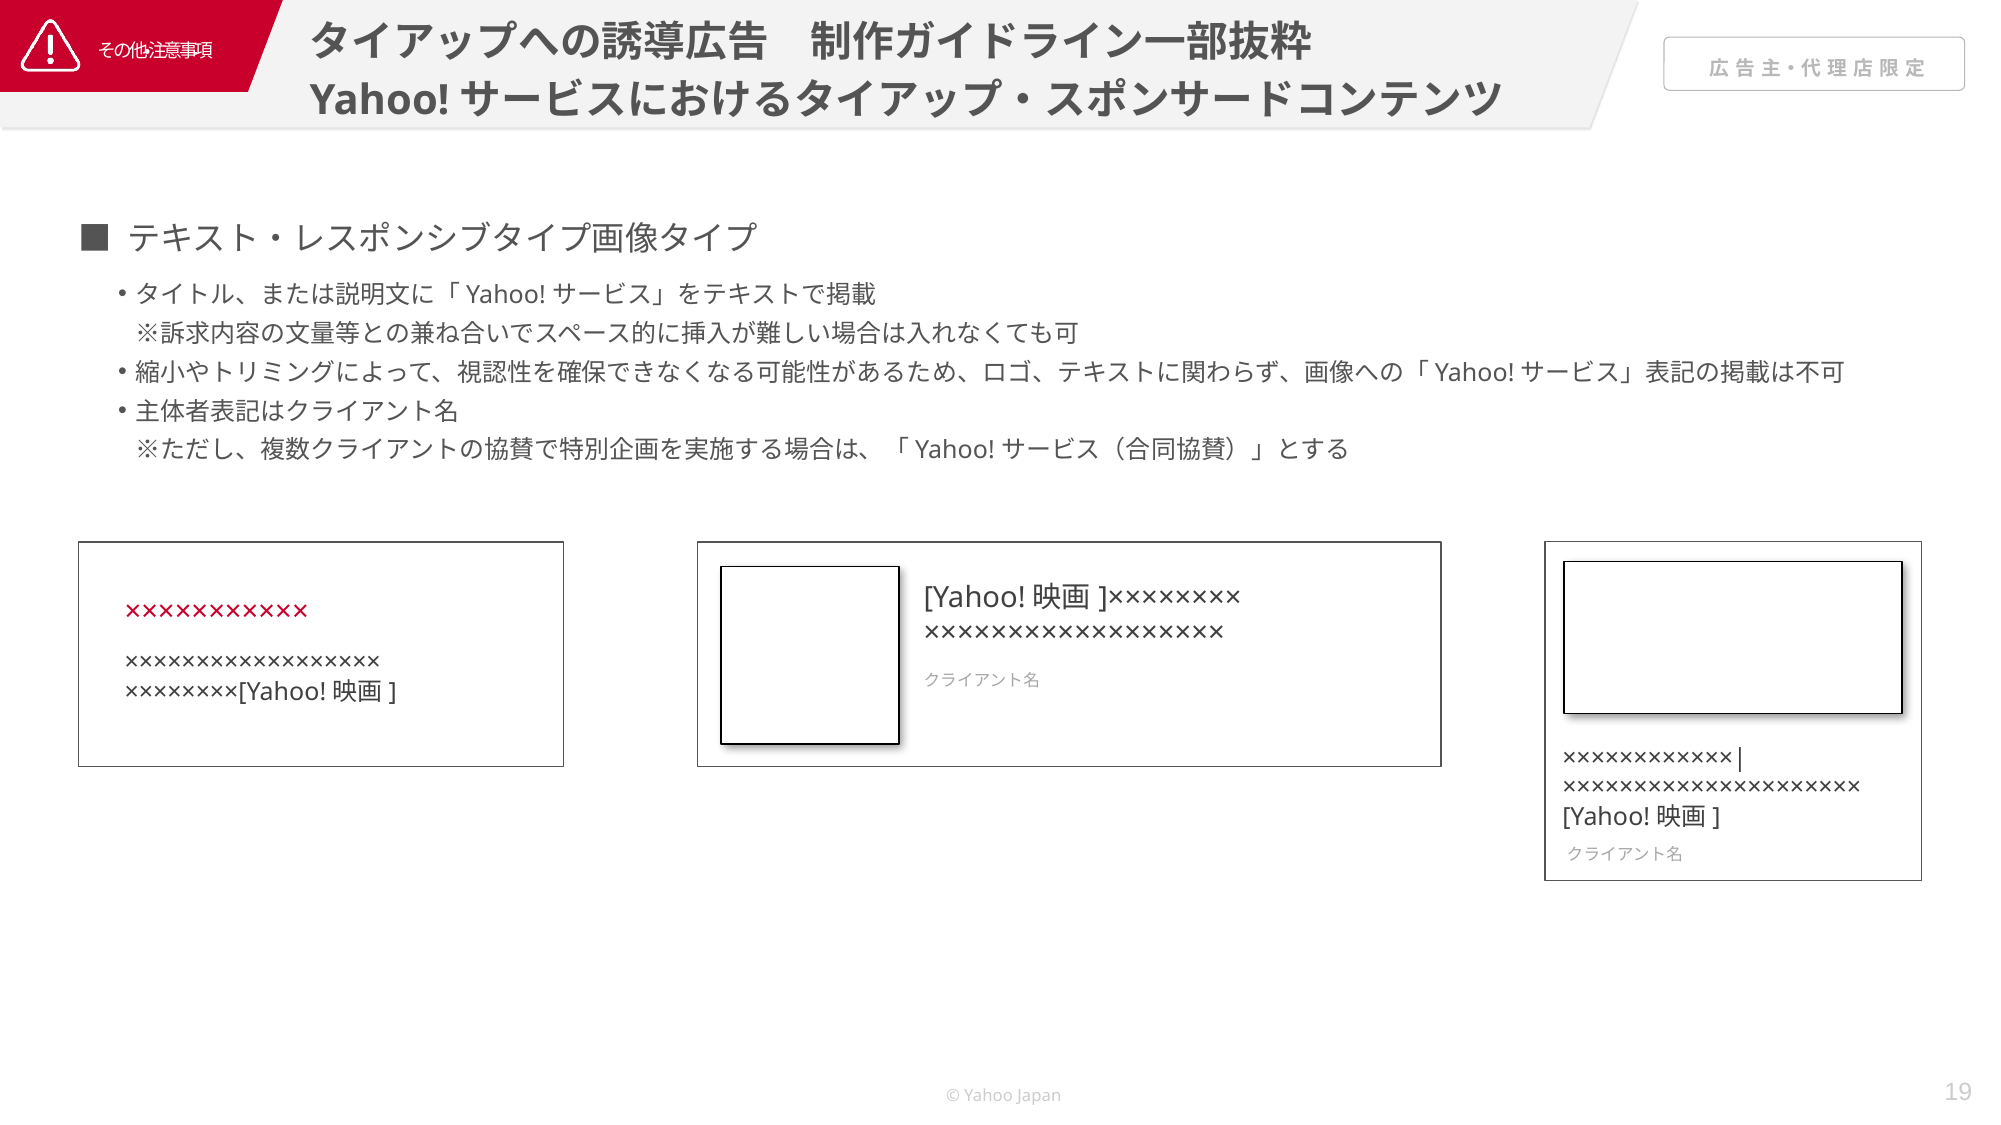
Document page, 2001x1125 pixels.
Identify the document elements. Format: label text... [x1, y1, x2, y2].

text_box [1544, 541, 1922, 884]
list タイアップへの誘導広告 制作ガイドライン一部抜粋 Yahoo!サービスにおけるタイアップ・スポンサードコンテンツ [309, 41, 1645, 97]
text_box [697, 541, 1465, 767]
picture [16, 12, 84, 80]
text_box ■ テキスト・レスポンシブタイプ画像タイプ タイトル、または説明文に「Yahoo!サービス」をテキストで掲載 ※訴求内容の文量等との兼ね合いでスペース的に挿入が難しい場合は入れなくても可 縮小やトリミングによって、視認性を確保できなくなる可能性があるため、ロゴ、テキストに関わらず、画像への「Yahoo!サービス」表記の掲載は不可 主体者表記はクライアント名 ※ただし、複数クライアントの協賛で特別企画を実施する場合は、「Yahoo!サービス（合同協賛）」とする [78, 208, 1922, 464]
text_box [78, 541, 618, 767]
list その他・注意事項 [97, 13, 240, 81]
